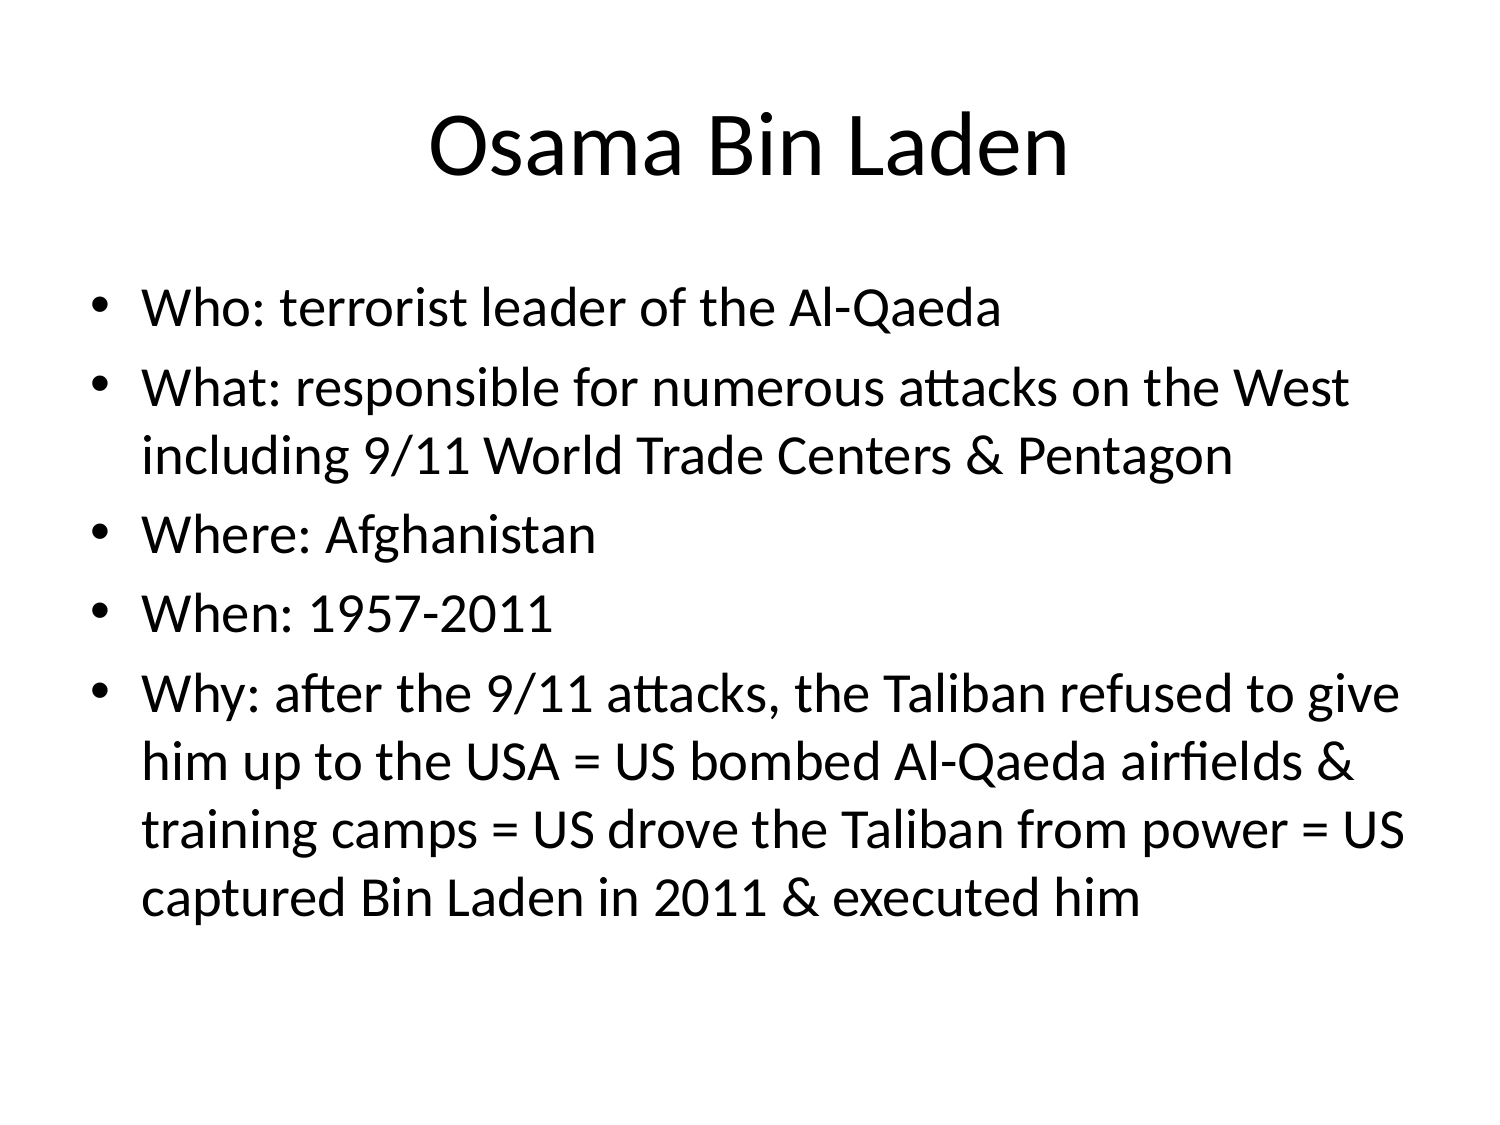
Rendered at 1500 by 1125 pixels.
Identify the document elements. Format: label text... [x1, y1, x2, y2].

list Who: terrorist leader of the Al-Qaeda What: responsible for numerous attacks on the West including 9/11 World Trade Centers & Pentagon Where: Afghanistan When: 1957-2011 Why: after the 9/11 attacks, the Taliban refused to give him up to the USA = US bombed Al-Qaeda airfields & training camps = US drove the Taliban from power = US captured Bin Laden in 2011 & executed him [75, 262, 1425, 1005]
title Osama Bin Laden [75, 45, 1425, 233]
